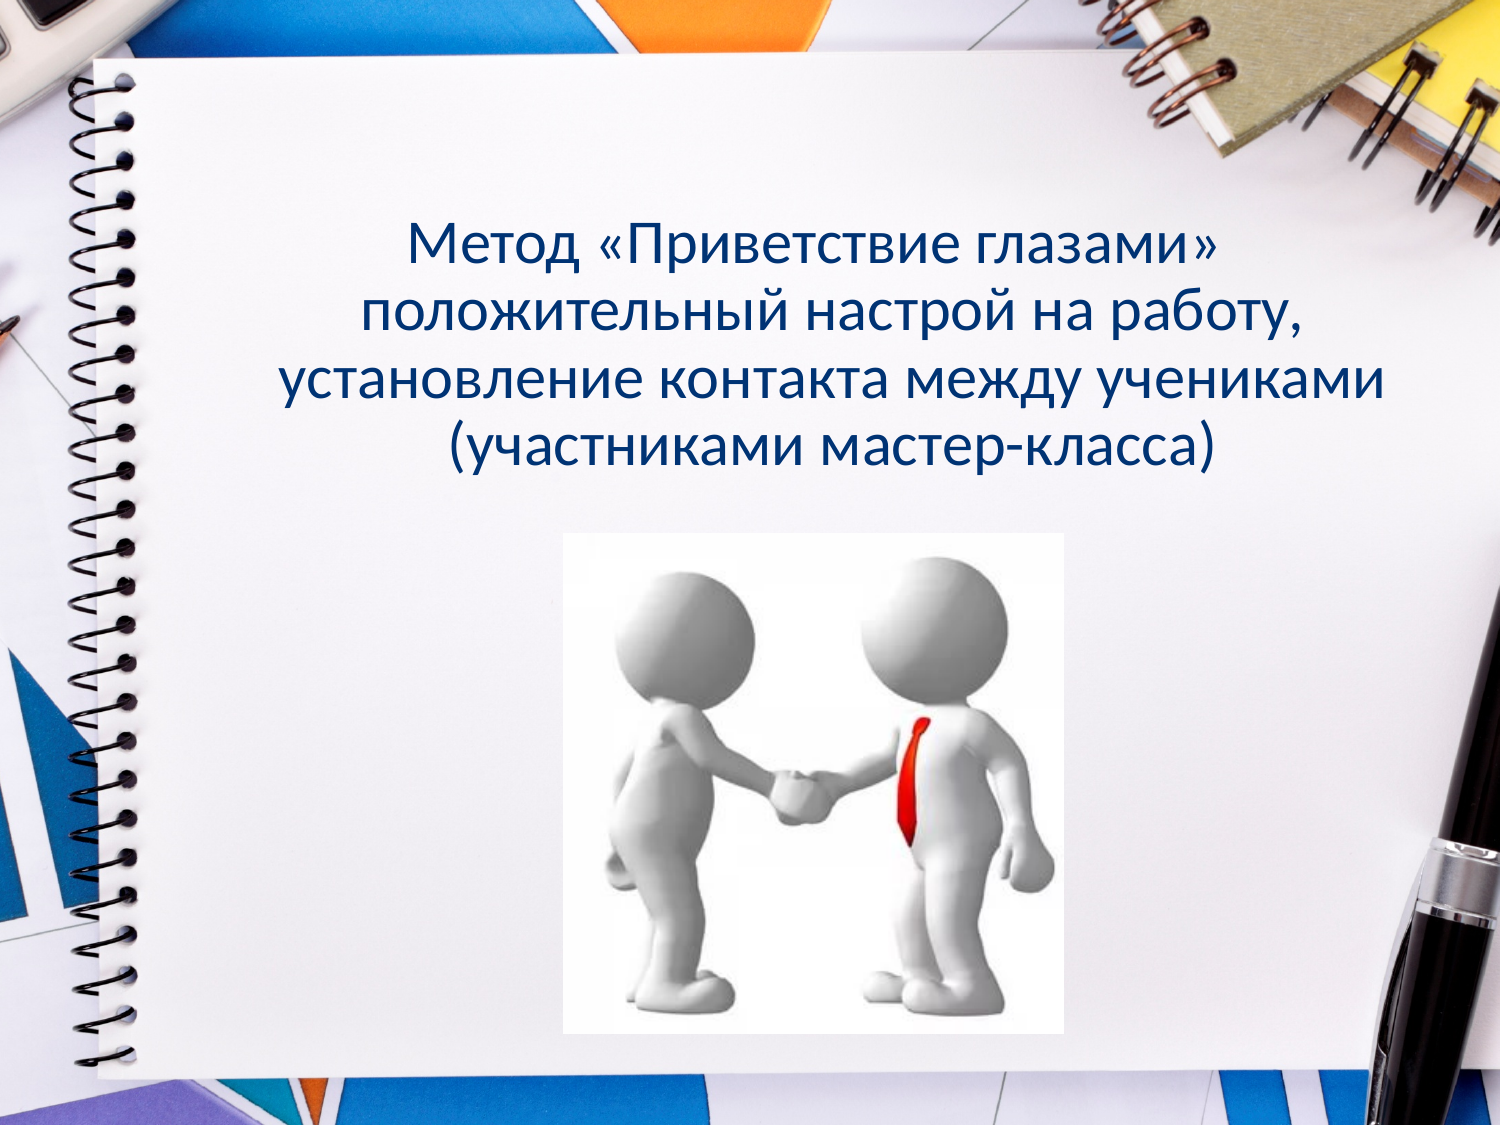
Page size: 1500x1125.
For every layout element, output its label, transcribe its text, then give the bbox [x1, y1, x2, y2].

list Метод «Приветствие глазами» положительный настрой на работу, установление контакта между учениками (участниками мастер-класса) [220, 201, 1409, 541]
picture [0, 0, 1500, 1125]
